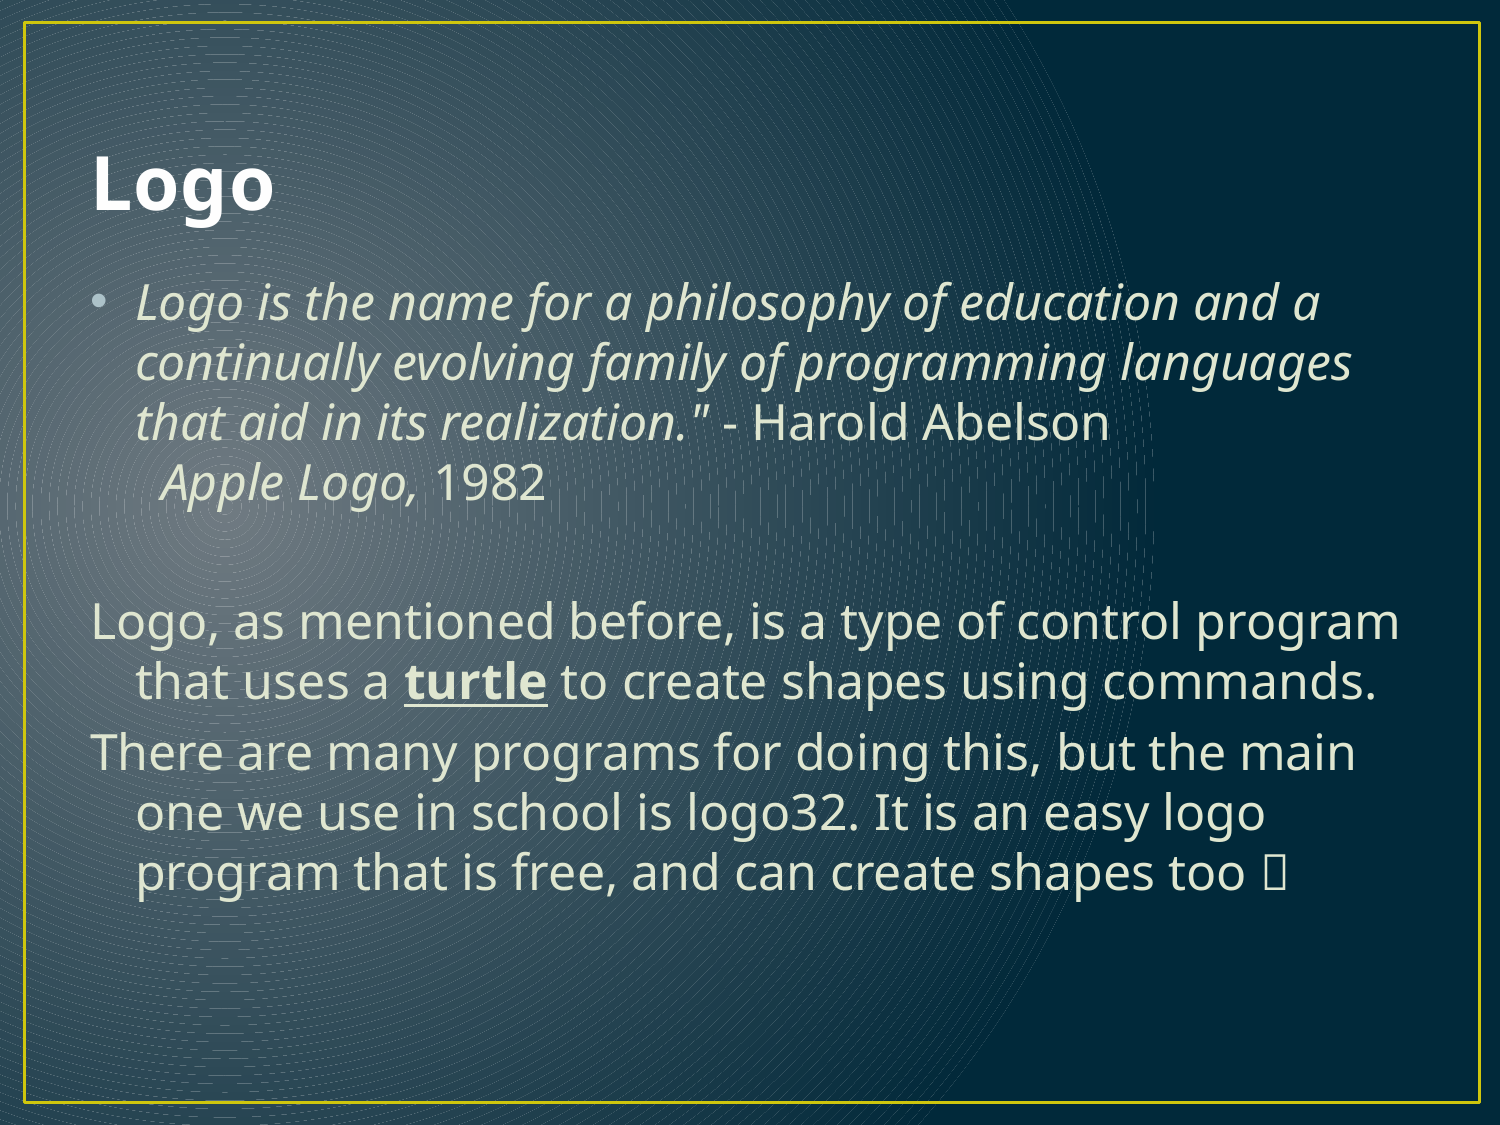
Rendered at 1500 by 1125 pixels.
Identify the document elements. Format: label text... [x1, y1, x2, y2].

list Logo is the name for a philosophy of education and a continually evolving family of programming languages that aid in its realization." - Harold Abelson Apple Logo, 1982 Logo, as mentioned before, is a type of control program that uses a turtle to create shapes using commands. There are many programs for doing this, but the main one we use in school is logo32. It is an easy logo program that is free, and can create shapes too  [75, 262, 1425, 1005]
title Logo [75, 45, 1425, 233]
